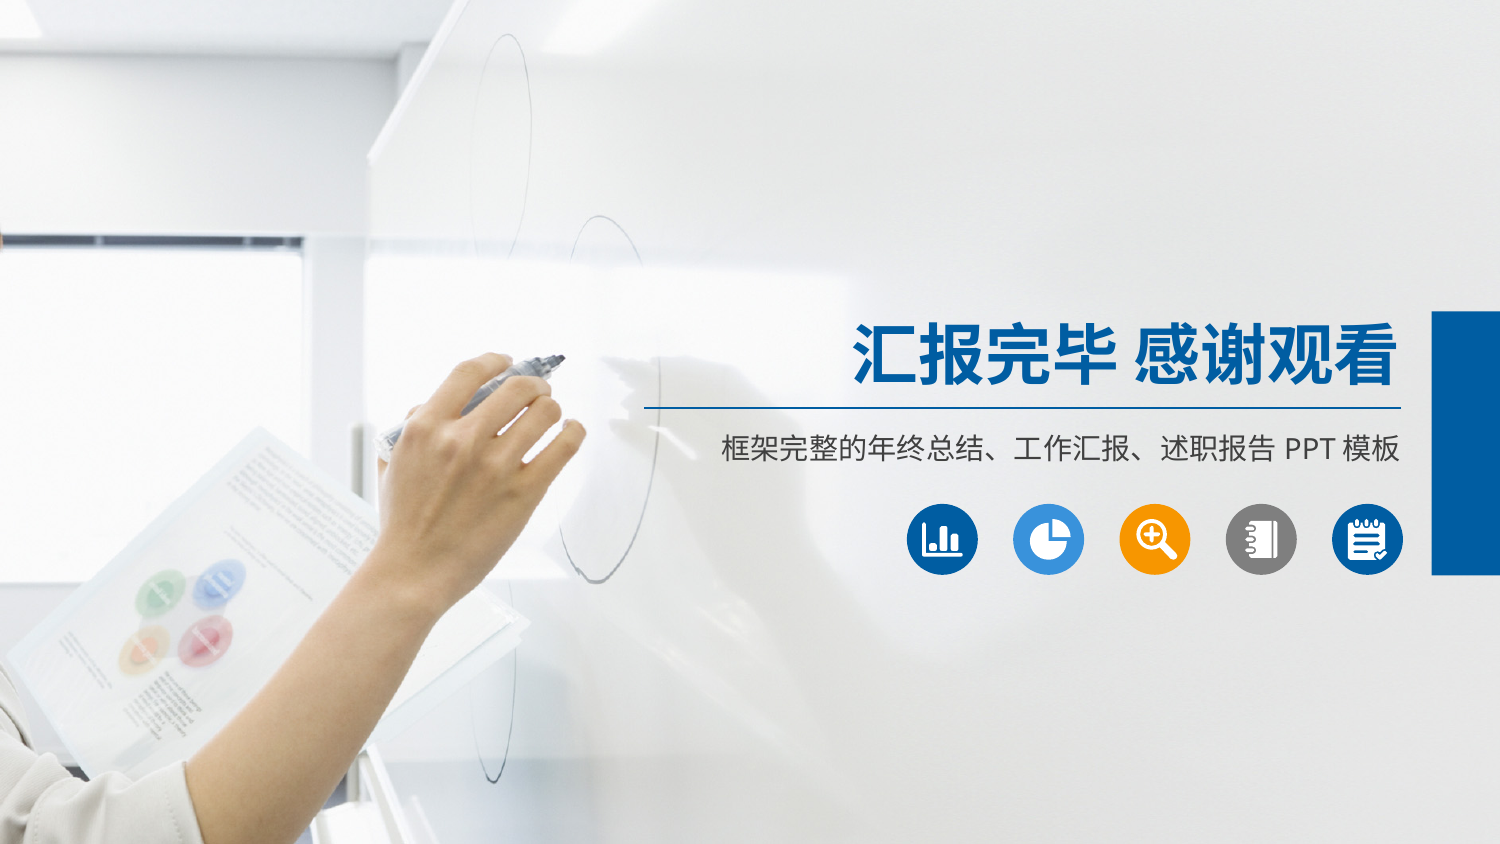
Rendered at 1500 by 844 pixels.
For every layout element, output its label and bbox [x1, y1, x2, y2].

text_box [1331, 503, 1404, 576]
text_box [906, 503, 979, 576]
text_box [1012, 503, 1085, 576]
text_box [1225, 503, 1297, 576]
text_box [1119, 503, 1191, 575]
picture [0, 0, 1500, 844]
